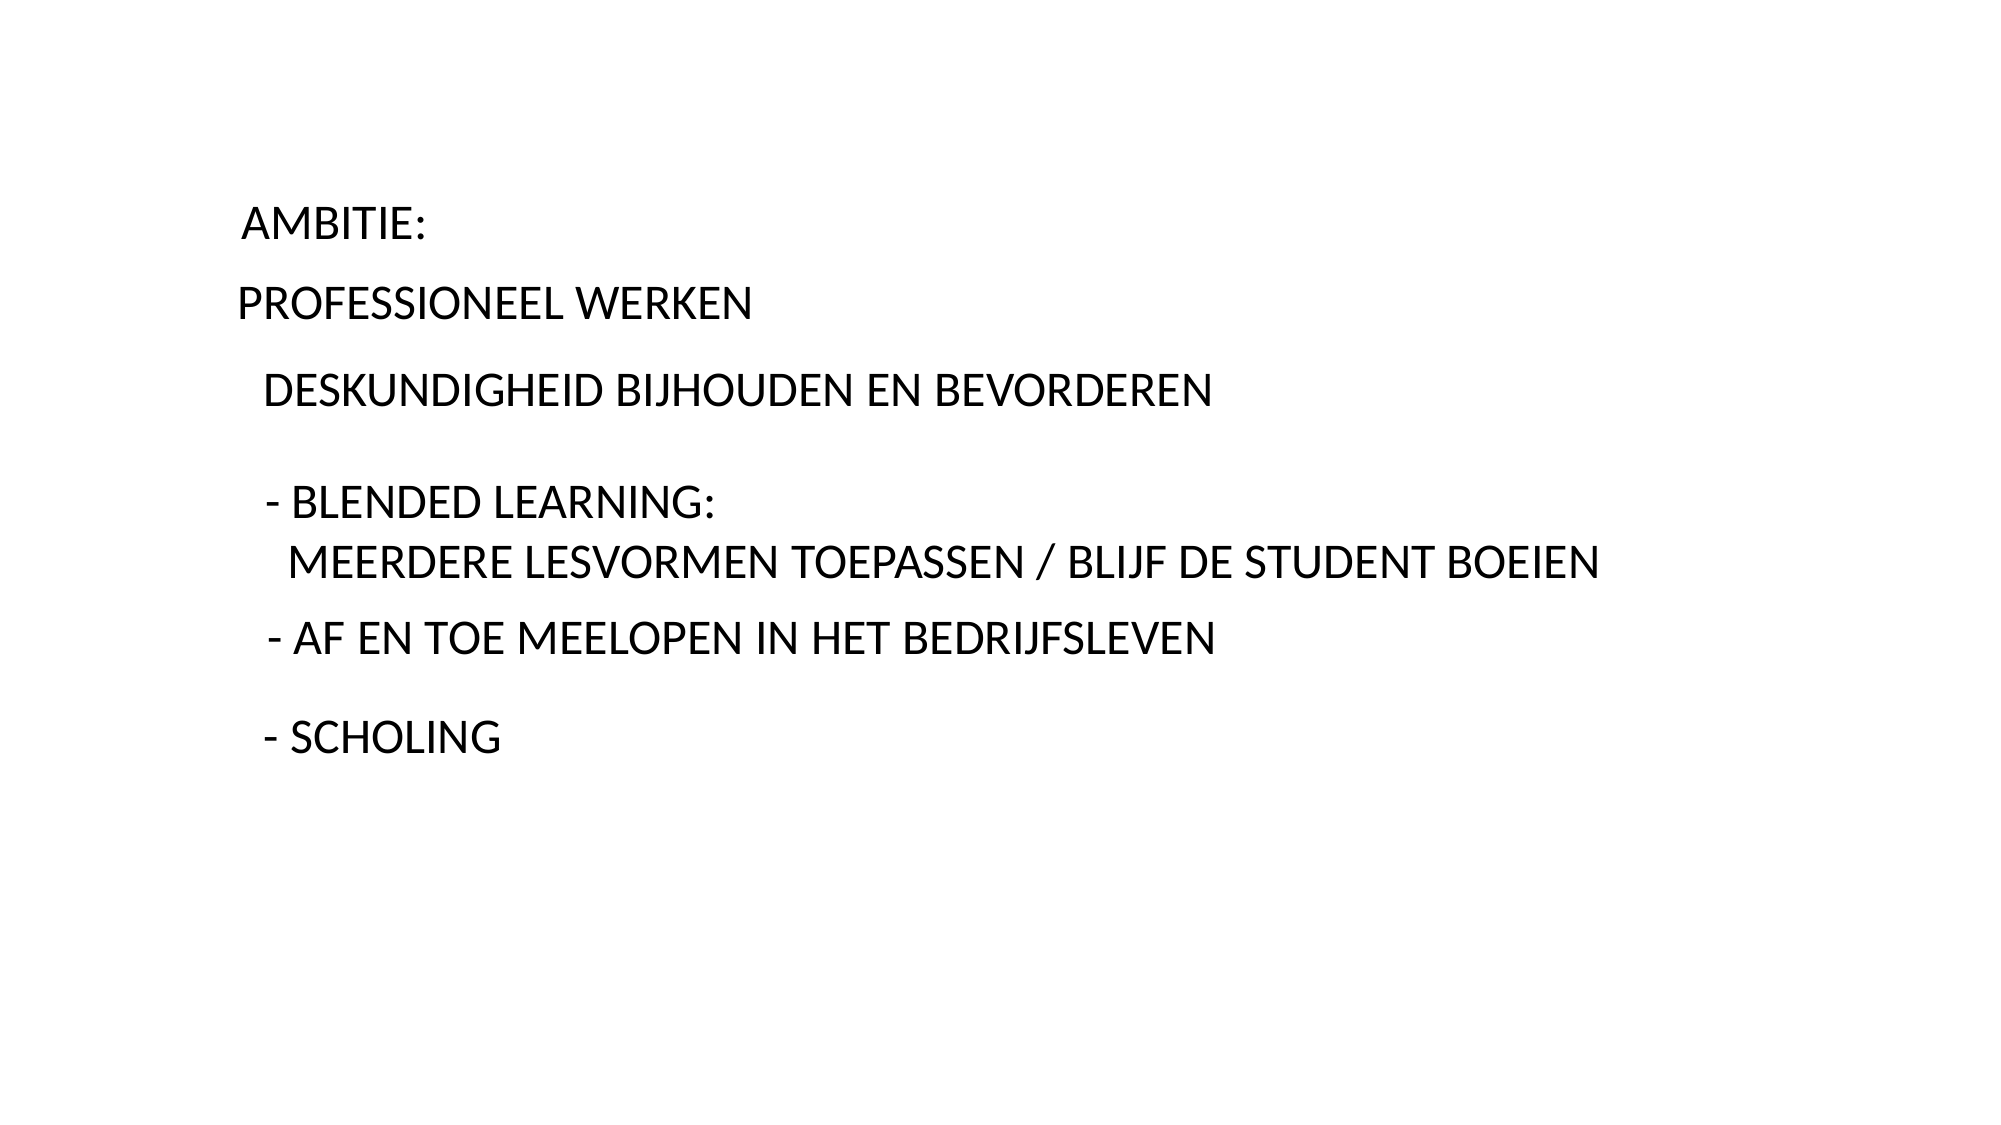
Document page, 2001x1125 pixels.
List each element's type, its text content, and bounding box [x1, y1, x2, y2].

text_box AMBITIE: [226, 181, 443, 257]
text_box - AF EN TOE MEELOPEN IN HET BEDRIJFSLEVEN [252, 597, 1243, 672]
text_box DESKUNDIGHEID BIJHOUDEN EN BEVORDEREN [248, 348, 1229, 424]
text_box - SCHOLING [249, 695, 517, 771]
text_box PROFESSIONEEL WERKEN [223, 261, 770, 337]
text_box - BLENDED LEARNING: MEERDERE LESVORMEN TOEPASSEN / BLIJF DE STUDENT BOEIEN [250, 460, 1628, 596]
